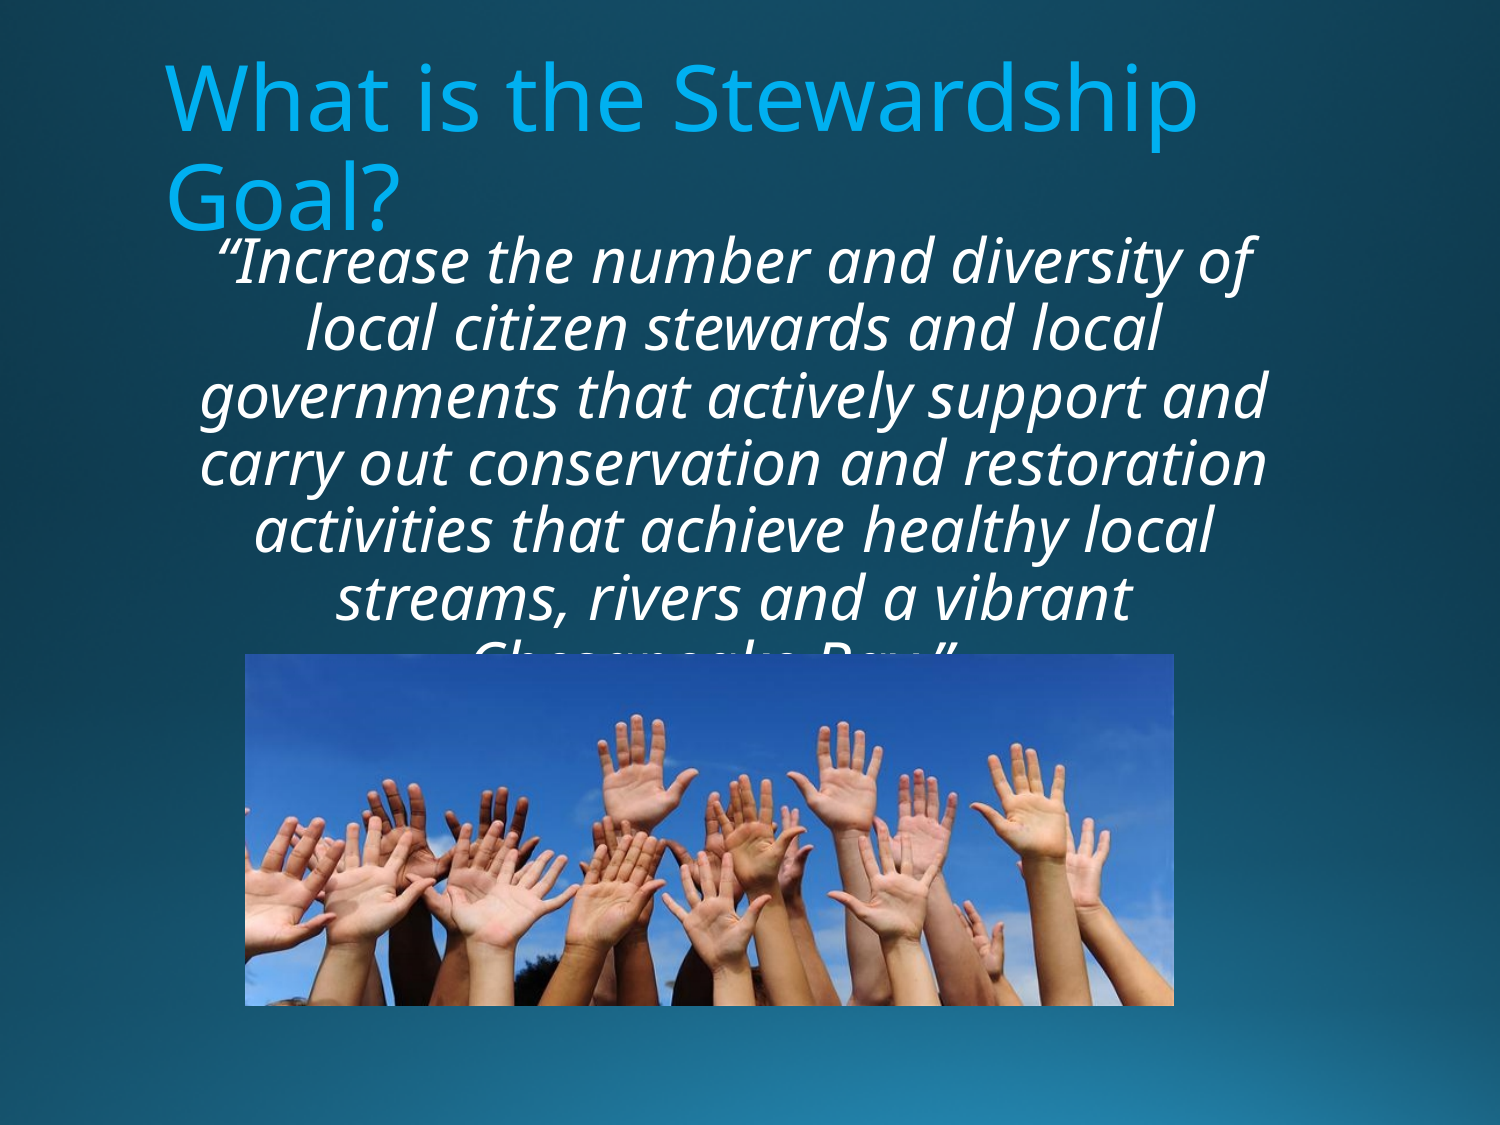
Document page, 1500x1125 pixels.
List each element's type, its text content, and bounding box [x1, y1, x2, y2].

list “Increase the number and diversity of local citizen stewards and local governments that actively support and carry out conservation and restoration activities that achieve healthy local streams, rivers and a vibrant Chesapeake Bay.” [149, 221, 1321, 936]
picture [0, 0, 1500, 1125]
title What is the Stewardship Goal? [149, 42, 1444, 261]
